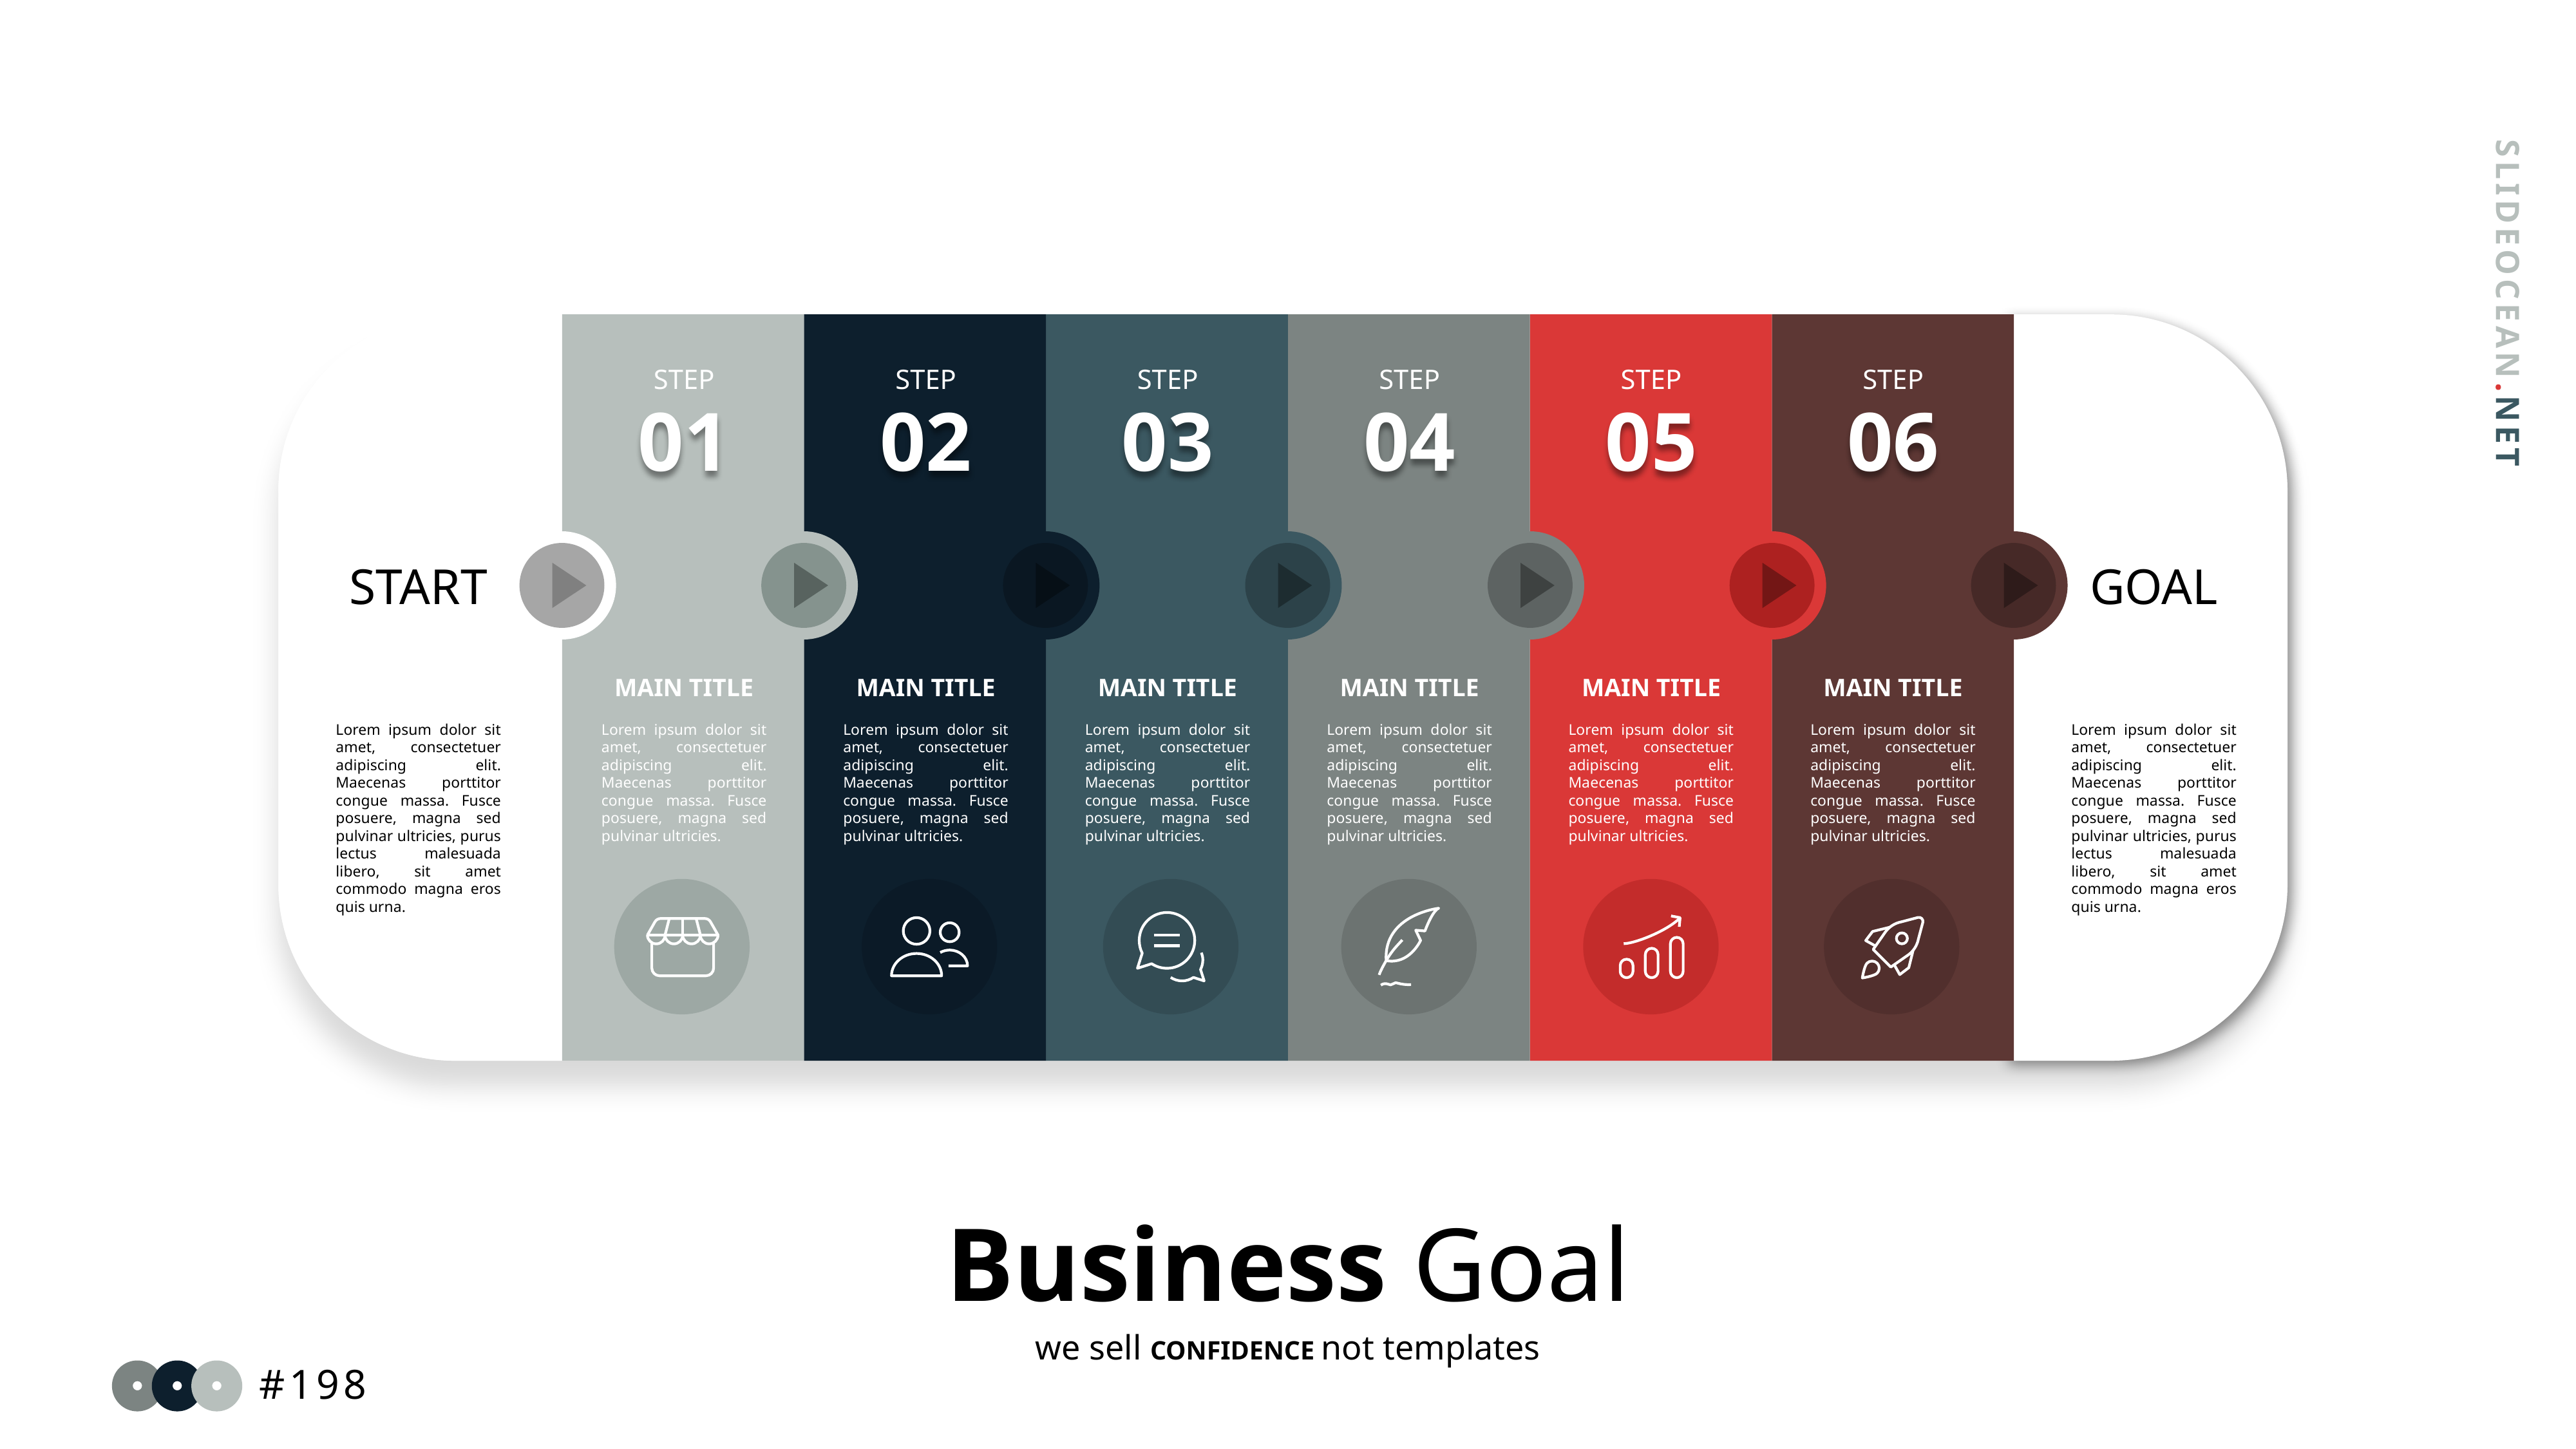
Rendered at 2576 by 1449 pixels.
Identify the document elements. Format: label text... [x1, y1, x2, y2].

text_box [1826, 357, 1960, 493]
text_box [591, 667, 777, 833]
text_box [833, 667, 1019, 833]
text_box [1101, 357, 1235, 493]
text_box Business Goal [936, 1196, 1640, 1327]
text_box #198 [259, 1359, 402, 1408]
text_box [858, 314, 1100, 1061]
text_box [1584, 357, 1718, 493]
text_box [1343, 357, 1477, 493]
text_box we sell CONFIDENCE not templates [1026, 1327, 1550, 1371]
text_box [2003, 313, 2289, 1062]
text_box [1100, 314, 1342, 1061]
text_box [617, 314, 858, 1061]
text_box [1342, 314, 1585, 1061]
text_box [1558, 667, 1744, 833]
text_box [1585, 314, 1827, 1061]
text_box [278, 314, 617, 1061]
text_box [617, 357, 751, 493]
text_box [1075, 667, 1260, 833]
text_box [1317, 667, 1502, 833]
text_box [1827, 314, 2069, 1061]
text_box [859, 357, 993, 493]
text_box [1800, 667, 1986, 833]
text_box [2061, 551, 2247, 905]
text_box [326, 551, 511, 905]
